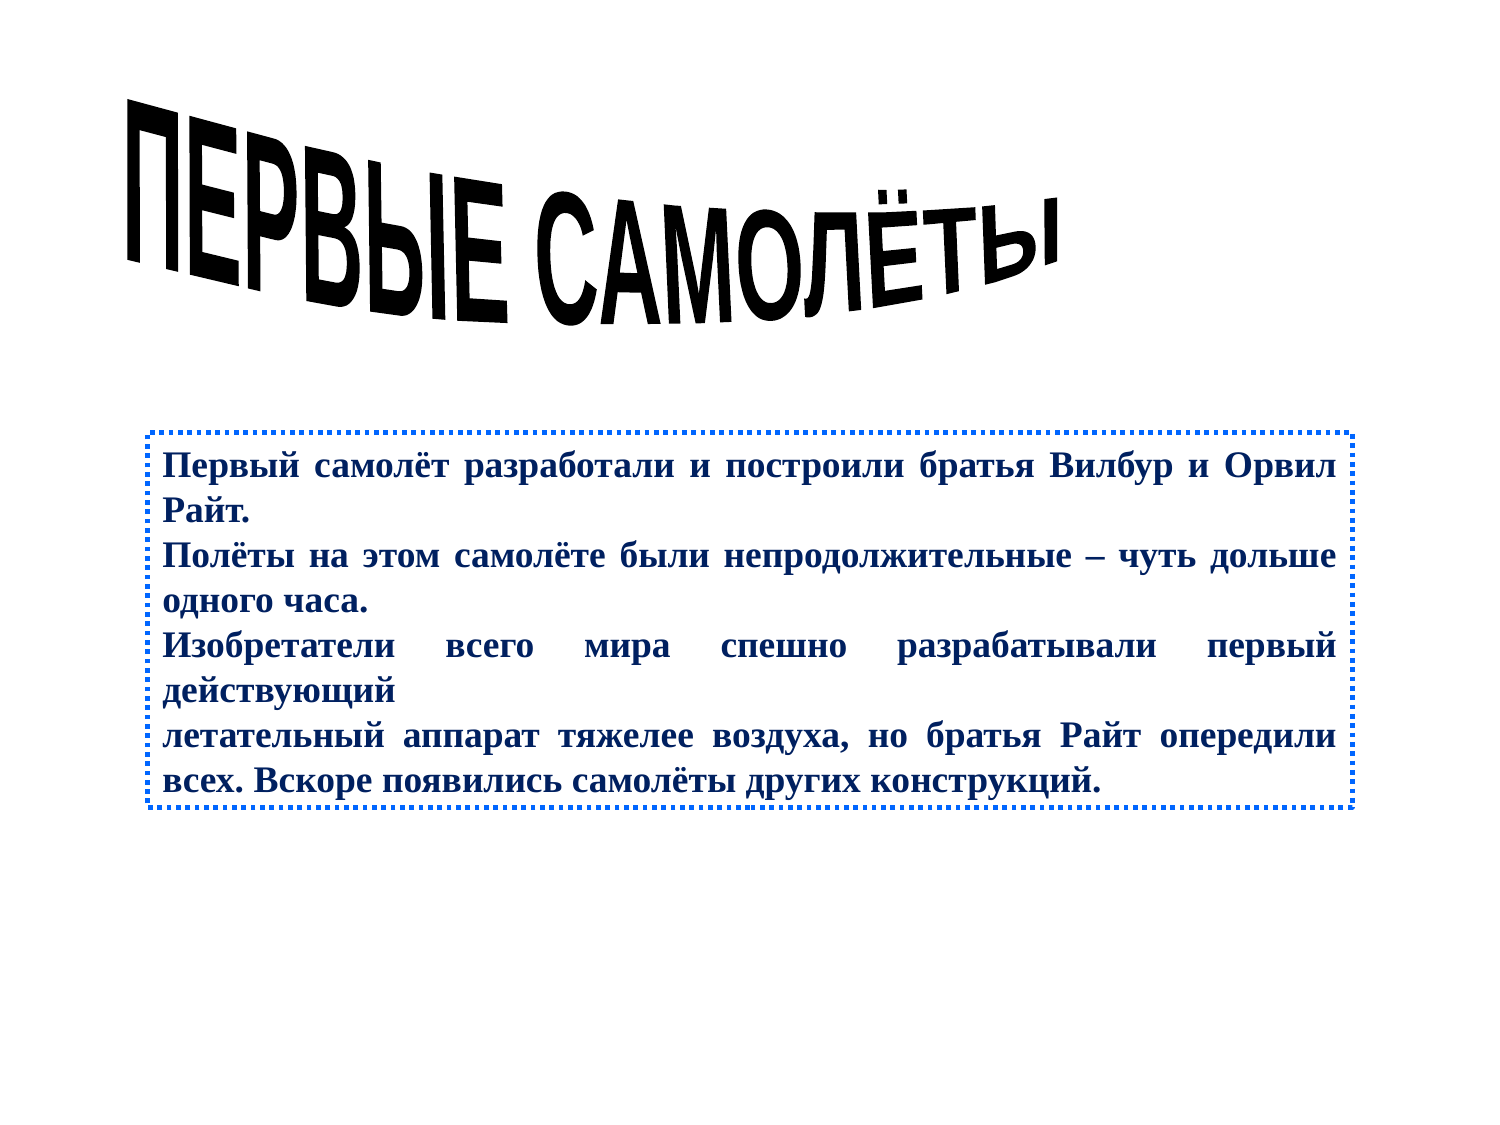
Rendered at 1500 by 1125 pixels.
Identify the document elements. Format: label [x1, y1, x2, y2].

text_box [126, 59, 1353, 812]
